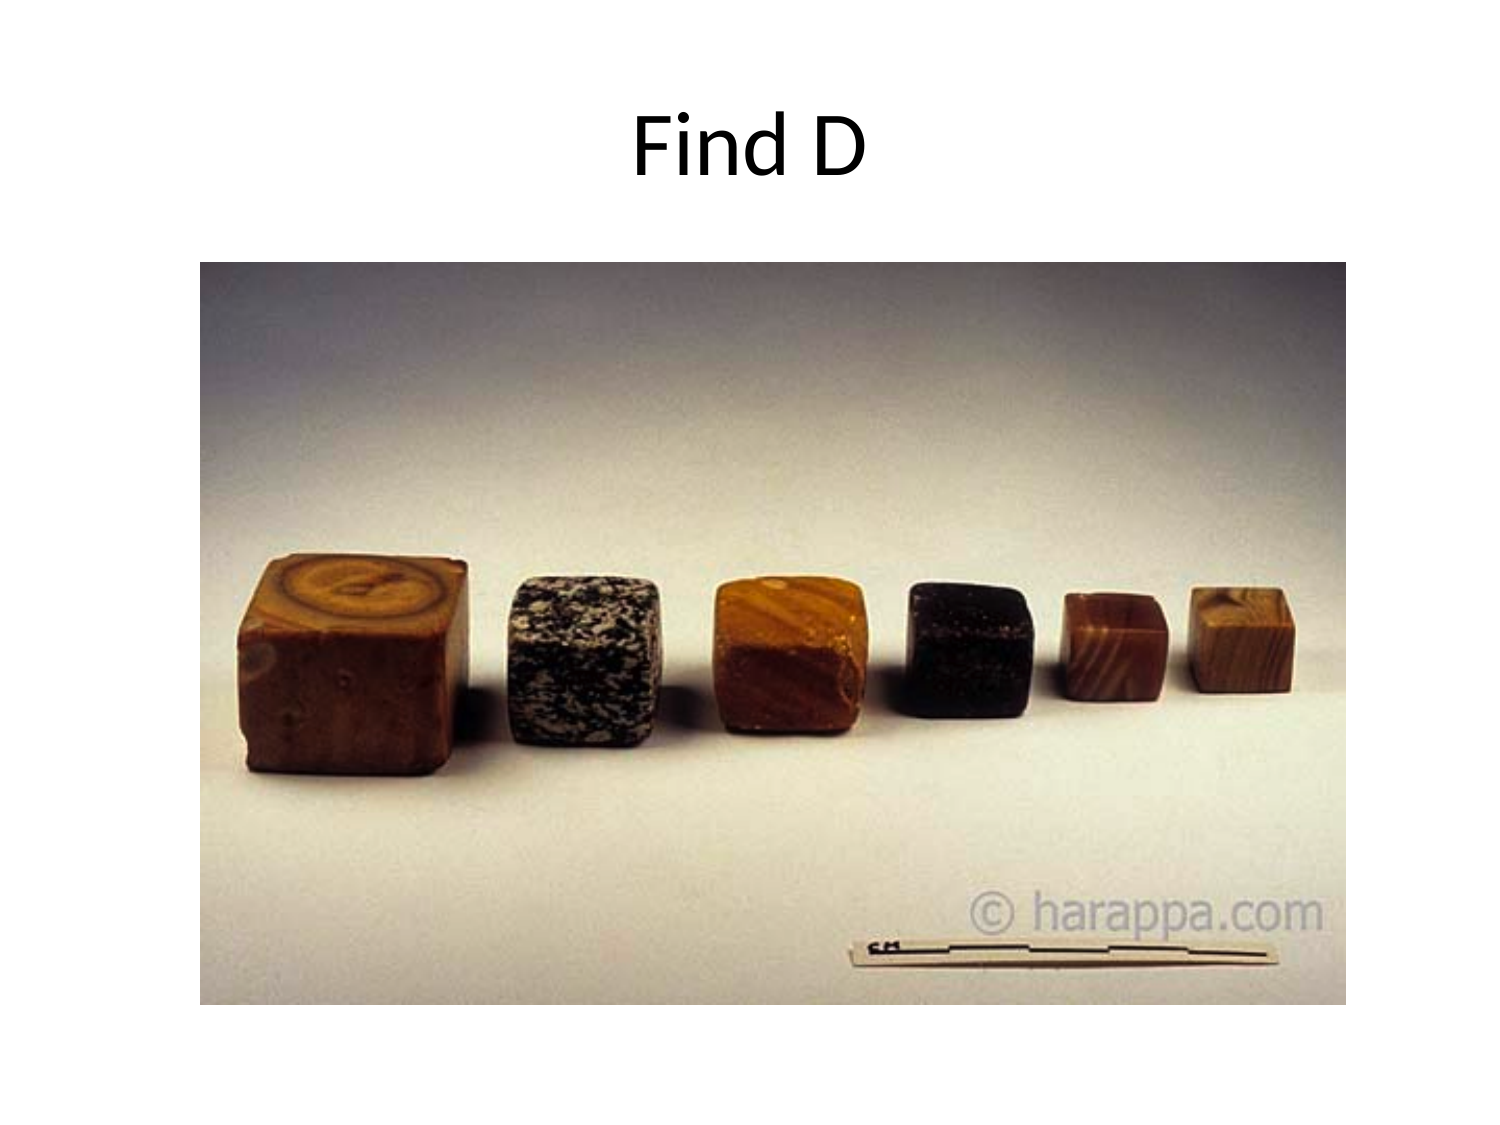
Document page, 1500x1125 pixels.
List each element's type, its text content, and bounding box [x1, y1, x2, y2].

picture [199, 262, 1347, 1005]
title Find D [75, 45, 1425, 233]
